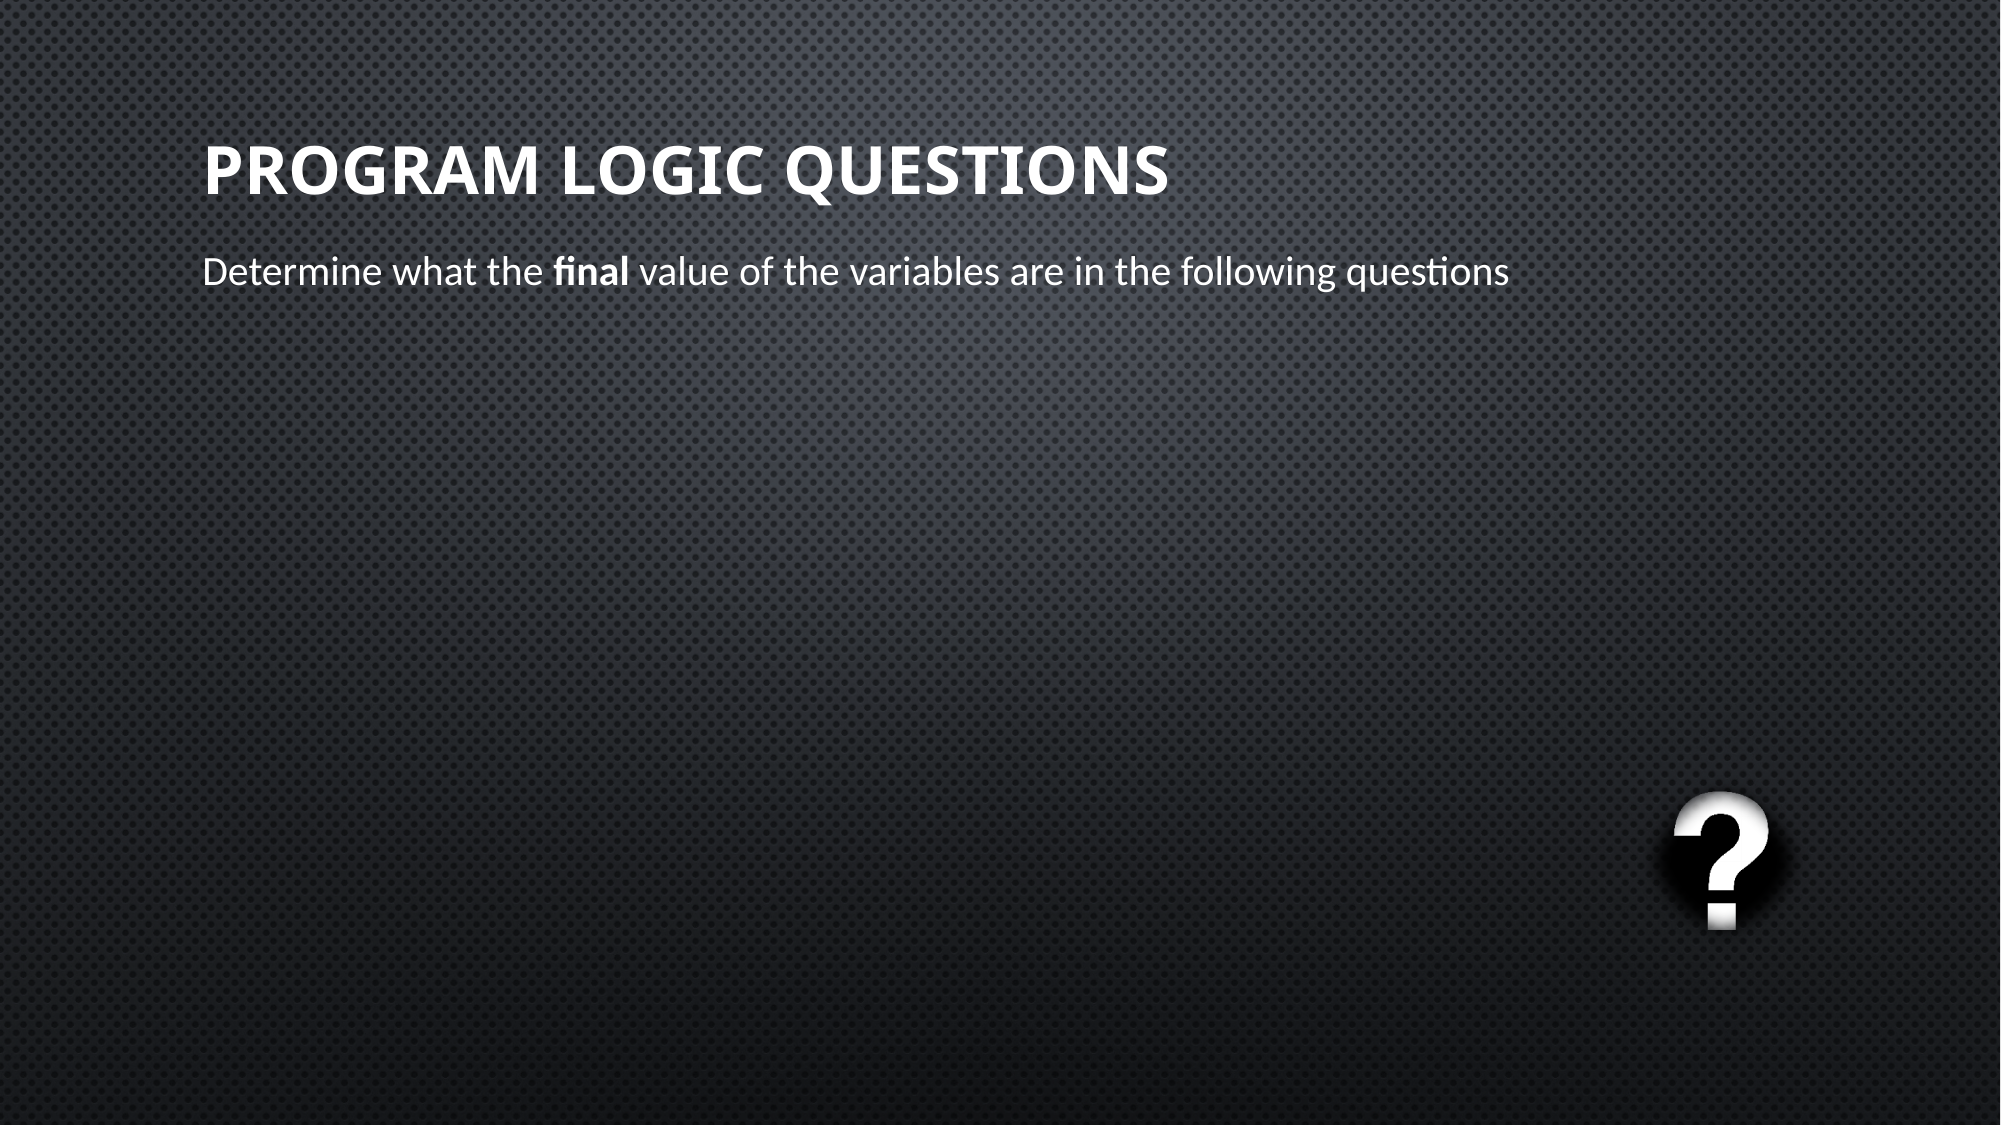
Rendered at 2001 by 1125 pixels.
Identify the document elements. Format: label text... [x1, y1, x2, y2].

picture [1634, 772, 1813, 951]
title Program Logic Questions [187, 99, 1813, 236]
list Determine what the final value of the variables are in the following questions [187, 236, 1813, 992]
